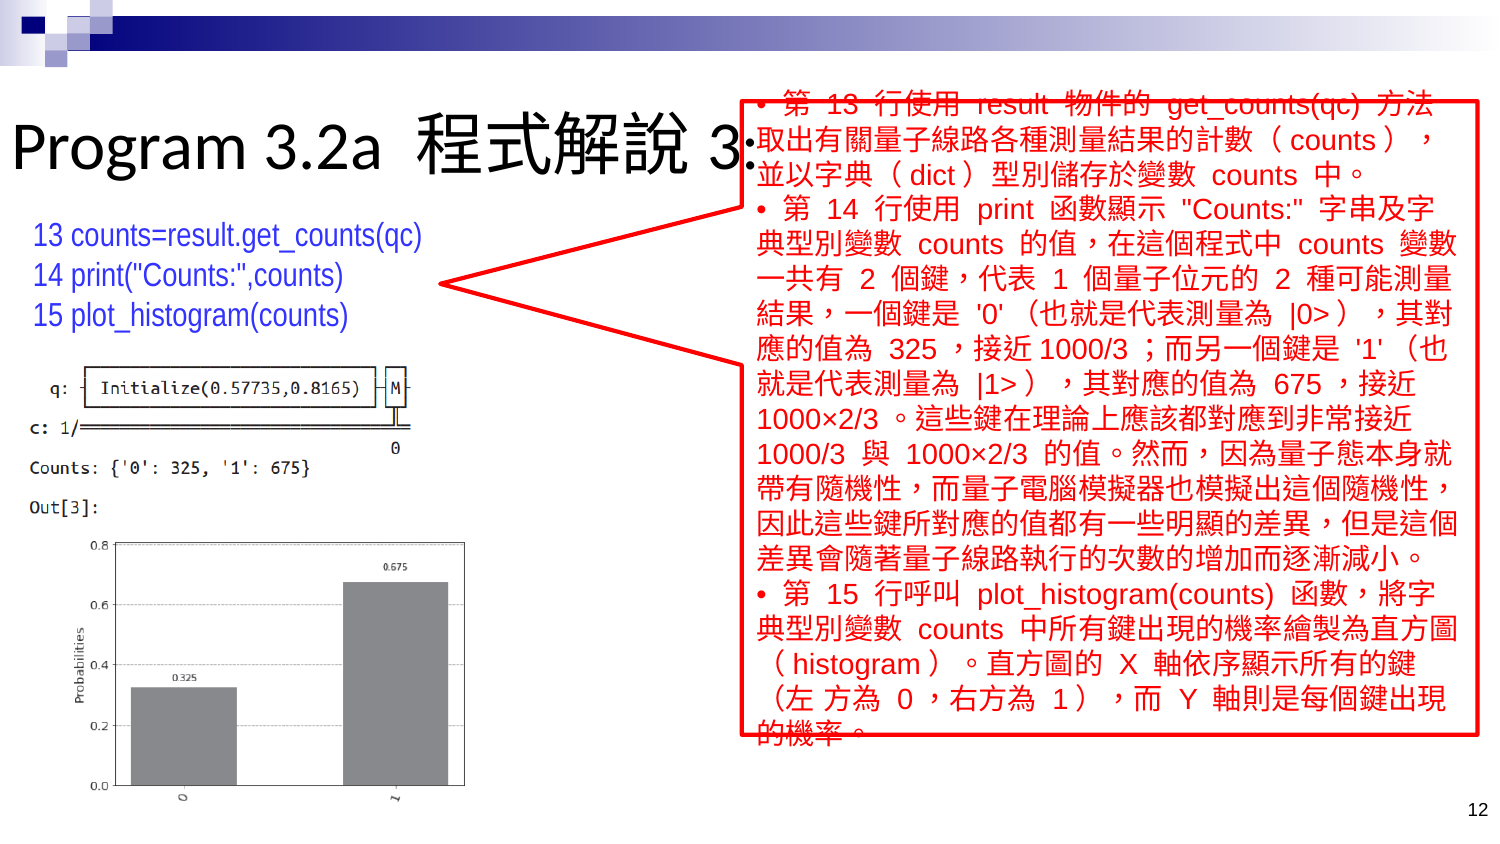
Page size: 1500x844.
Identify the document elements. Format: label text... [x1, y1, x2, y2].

picture [17, 351, 476, 812]
slide_number 12 [1149, 796, 1500, 827]
title Program 3.2a 程式解說3: [0, 57, 1350, 226]
text_box • 第 13 行使用 result 物件的 get_counts(qc) 方法取出有關量子線路各種測量結果的計數（counts），並以字典（dict）型別儲存於變數 counts 中。 • 第 14 行使用 print 函數顯示 "Counts:" 字串及字典型別變數 counts 的值，在這個程式中 counts 變數一共有 2 個鍵，代表 1 個量子位元的 2 種可能測量結果，一個鍵是 '0'（也就是代表測量為 |0>），其對應的值為 325，接近1000/3；而另一個鍵是 '1'（也就是代表測量為 |1>），其對應的值為 675，接近 1000×2/3。這些鍵在理論上應該都對應到非常接近 1000/3 與 1000×2/3 的值。然而，因為量子態本身就帶有隨機性，而量子電腦模擬器也模擬出這個隨機性，因此這些鍵所對應的值都有一些明顯的差異，但是這個差異會隨著量子線路執行的次數的增加而逐漸減小。 • 第 15 行呼叫 plot_histogram(counts) 函數，將字典型別變數 counts 中所有鍵出現的機率繪製為直方圖（histogram）。直方圖的 X 軸依序顯示所有的鍵（左 方為 0，右方為 1），而 Y 軸則是每個鍵出現的機率。 [438, 99, 1480, 737]
text_box 13 counts=result.get_counts(qc) 14 print("Counts:",counts) 15 plot_histogram(counts) [18, 206, 732, 341]
